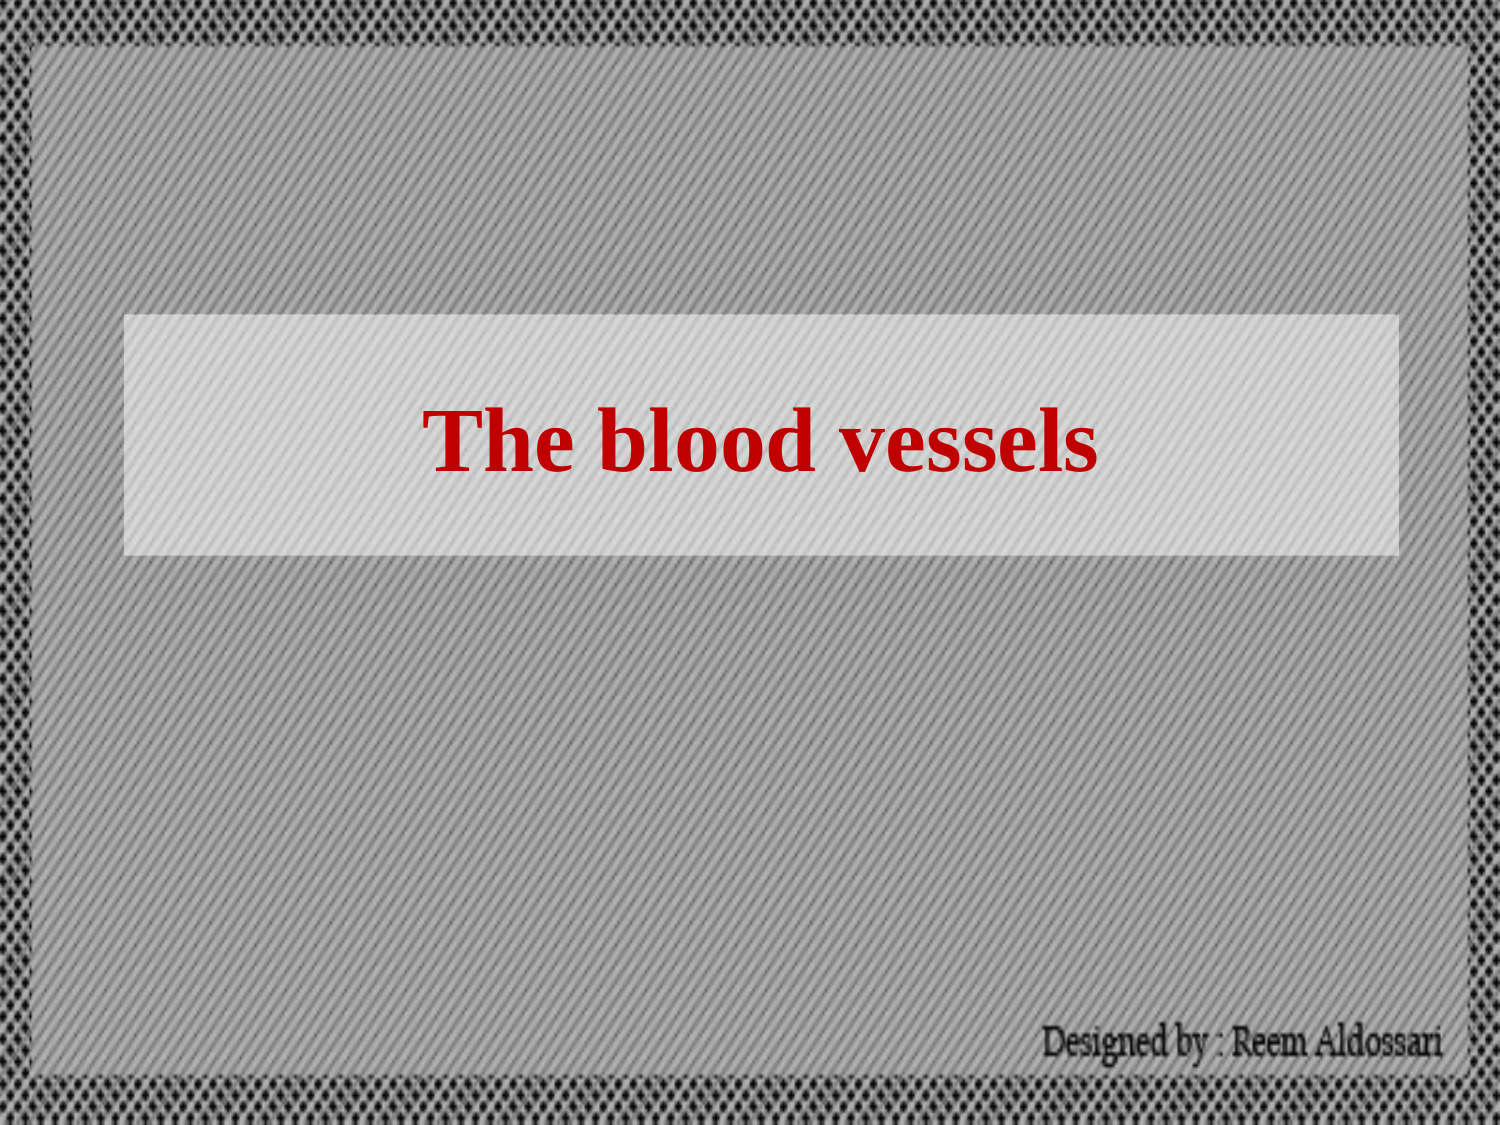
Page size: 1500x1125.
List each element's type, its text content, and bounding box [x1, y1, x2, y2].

title The blood vessels [123, 314, 1399, 556]
picture [0, 0, 1500, 1125]
